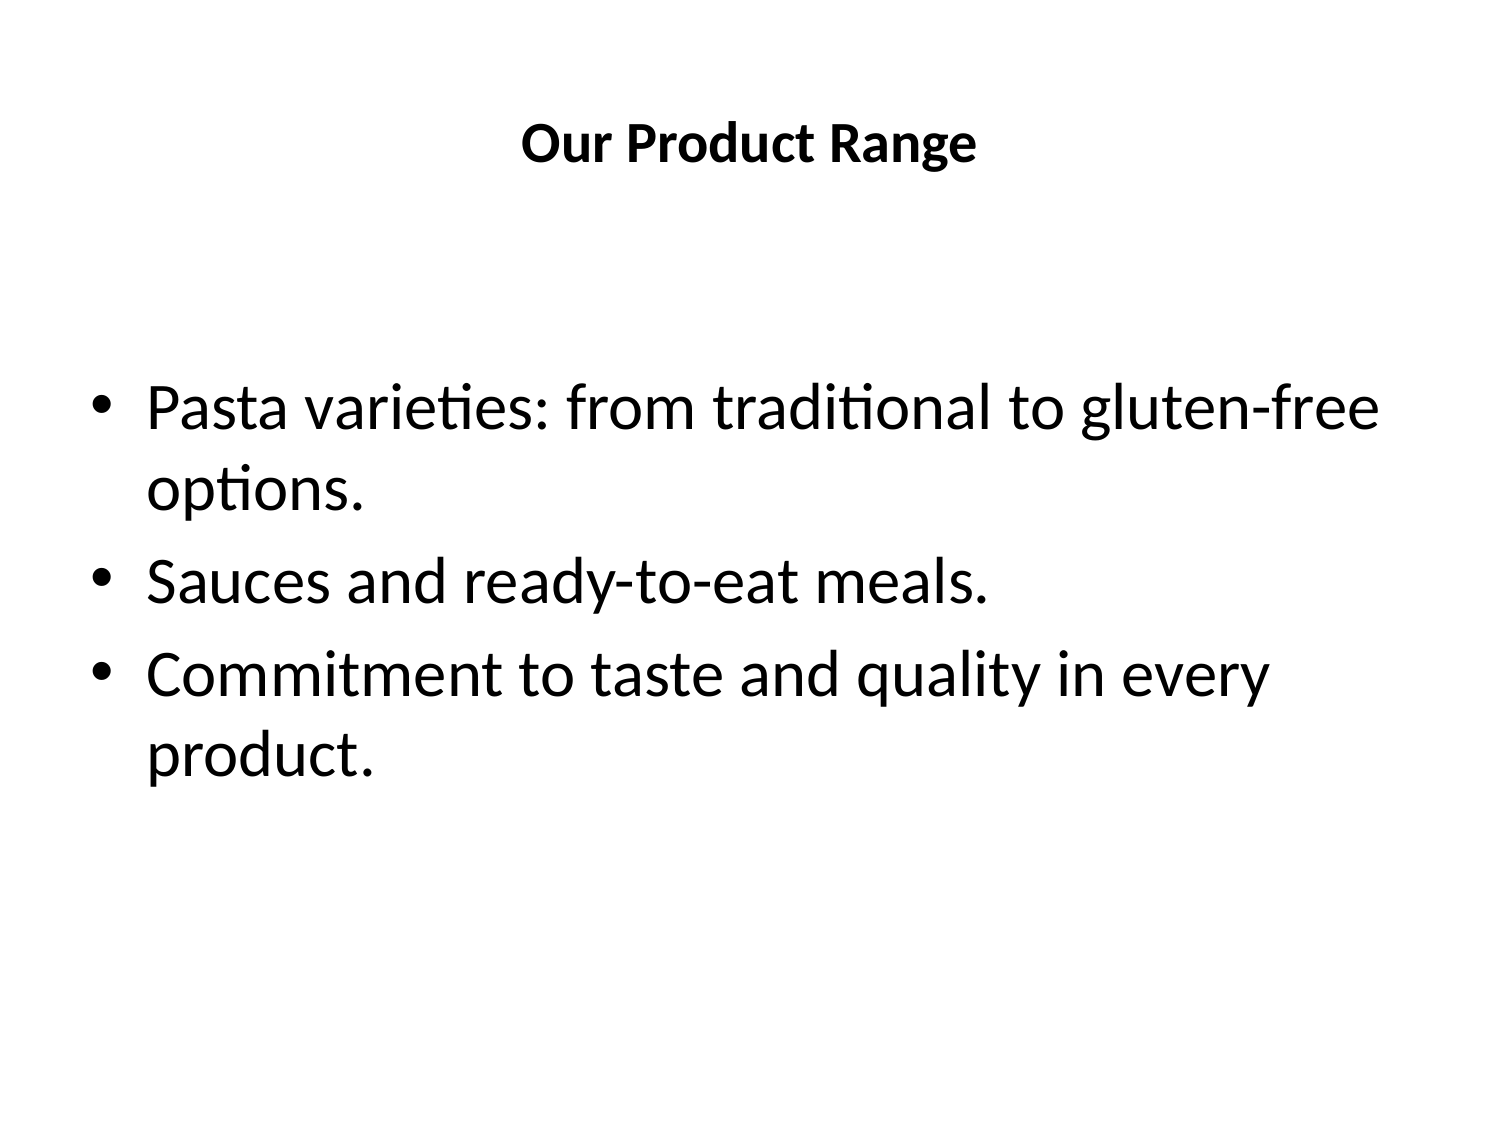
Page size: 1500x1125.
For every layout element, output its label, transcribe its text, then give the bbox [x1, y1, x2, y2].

title Our Product Range [75, 45, 1425, 233]
list Pasta varieties: from traditional to gluten-free options. Sauces and ready-to-eat meals. Commitment to taste and quality in every product. [75, 262, 1425, 1005]
